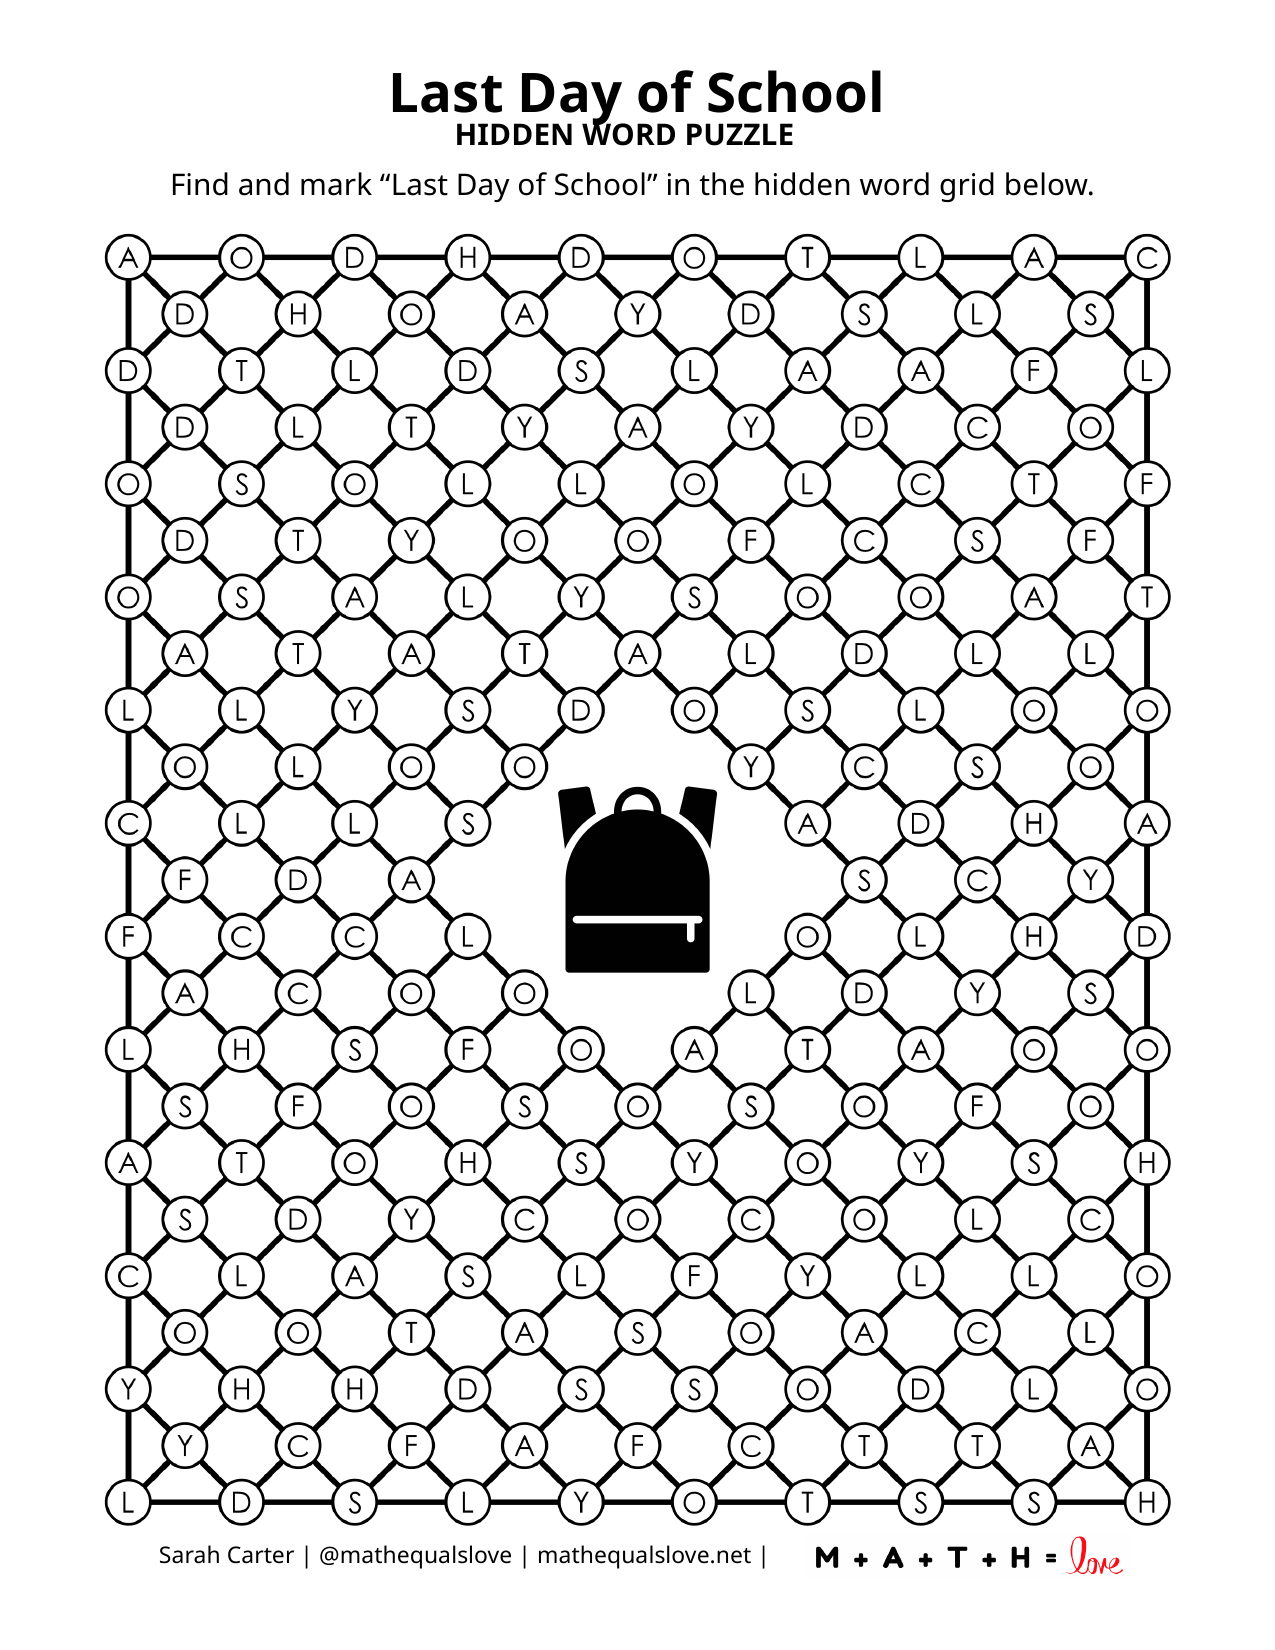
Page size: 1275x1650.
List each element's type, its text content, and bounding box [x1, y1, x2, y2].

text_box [143, 1533, 1132, 1579]
text_box Find and mark “Last Day of School” in the hidden word grid below. [86, 158, 1189, 209]
text_box Last Day of School [284, 57, 991, 124]
text_box HIDDEN WORD PUZZLE [319, 108, 930, 159]
picture [97, 226, 1178, 1533]
